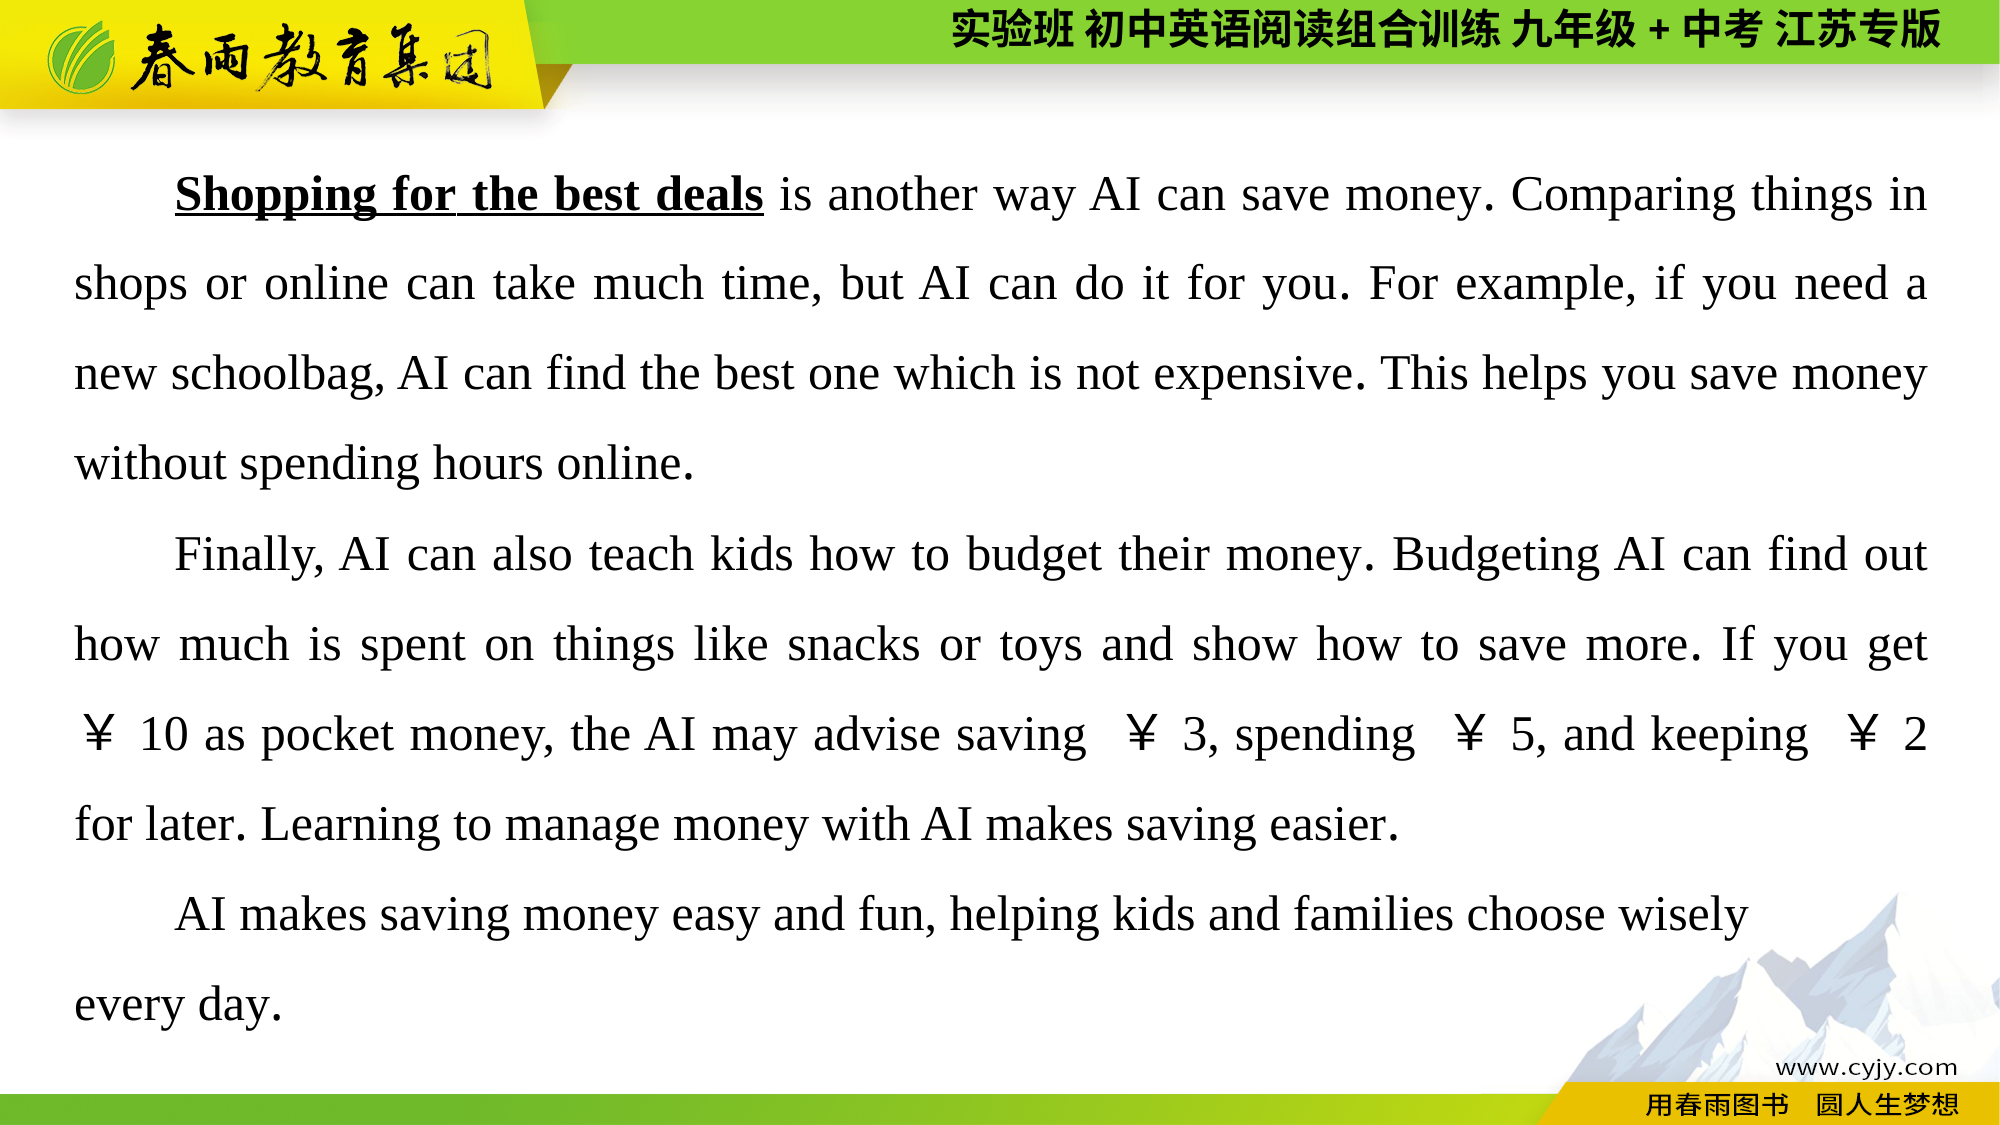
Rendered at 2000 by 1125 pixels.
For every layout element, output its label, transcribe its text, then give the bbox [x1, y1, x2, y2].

picture [0, 0, 2000, 1125]
list Shopping for the best deals is another way AI can save money. Comparing things in shops or online can take much time, but AI can do it for you. For example, if you need a new schoolbag, AI can find the best one which is not expensive. This helps you save money without spending hours online. Finally, AI can also teach kids how to budget their money. Budgeting AI can find out how much is spent on things like snacks or toys and show how to save more. If you get ￥10 as pocket money, the AI may advise saving ￥3, spending ￥5, and keeping ￥2 for later. Learning to manage money with AI makes saving easier. AI makes saving money easy and fun, helping kids and families choose wisely every day. [59, 122, 1944, 1035]
